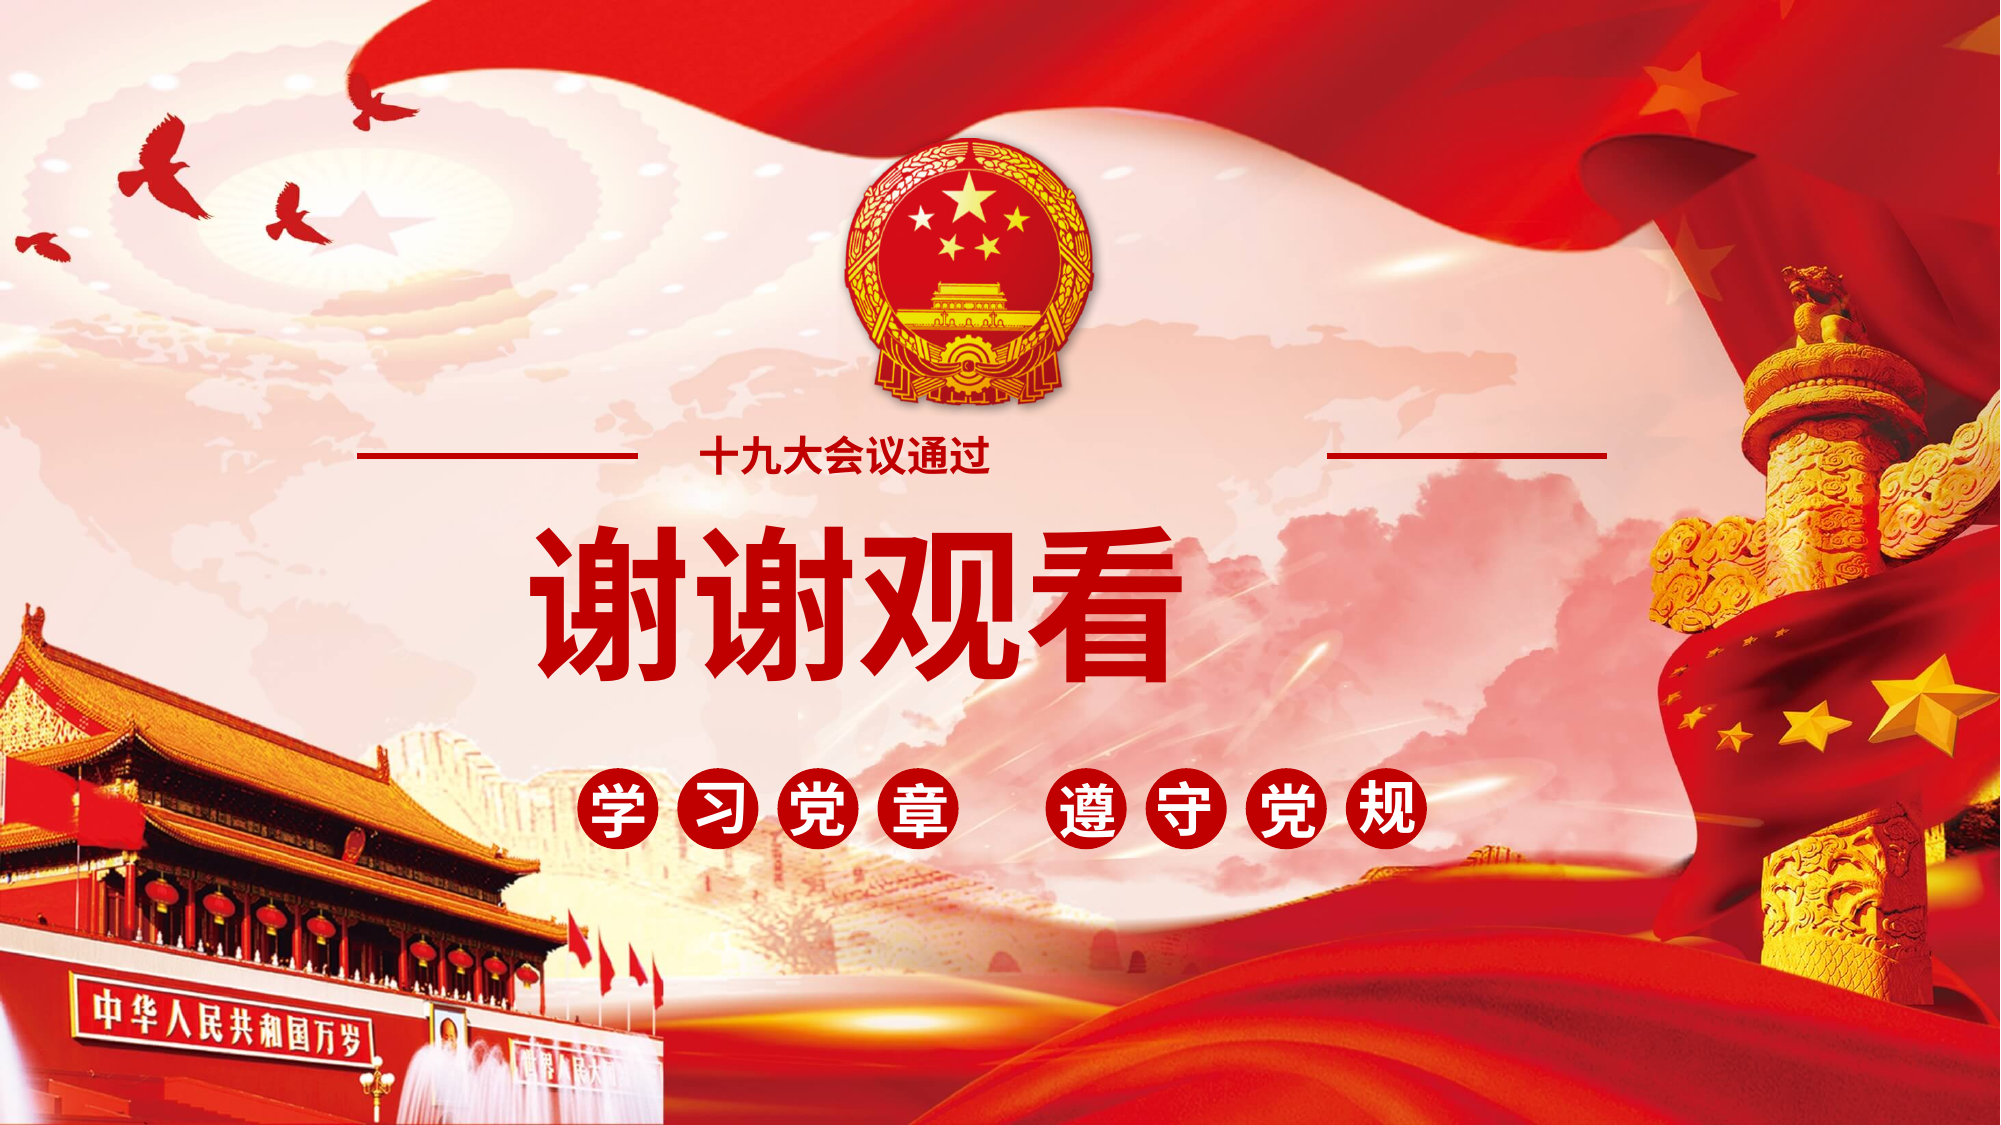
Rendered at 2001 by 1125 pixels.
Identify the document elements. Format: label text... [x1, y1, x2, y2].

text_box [1244, 768, 1334, 854]
text_box 十九大会议通过 [683, 422, 1293, 488]
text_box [574, 767, 664, 854]
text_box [1343, 763, 1433, 850]
text_box 谢谢观看 [509, 493, 1467, 708]
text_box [1042, 768, 1132, 854]
picture [0, 0, 2000, 1125]
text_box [1140, 765, 1230, 852]
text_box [875, 768, 965, 854]
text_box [773, 765, 863, 852]
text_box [676, 763, 766, 850]
